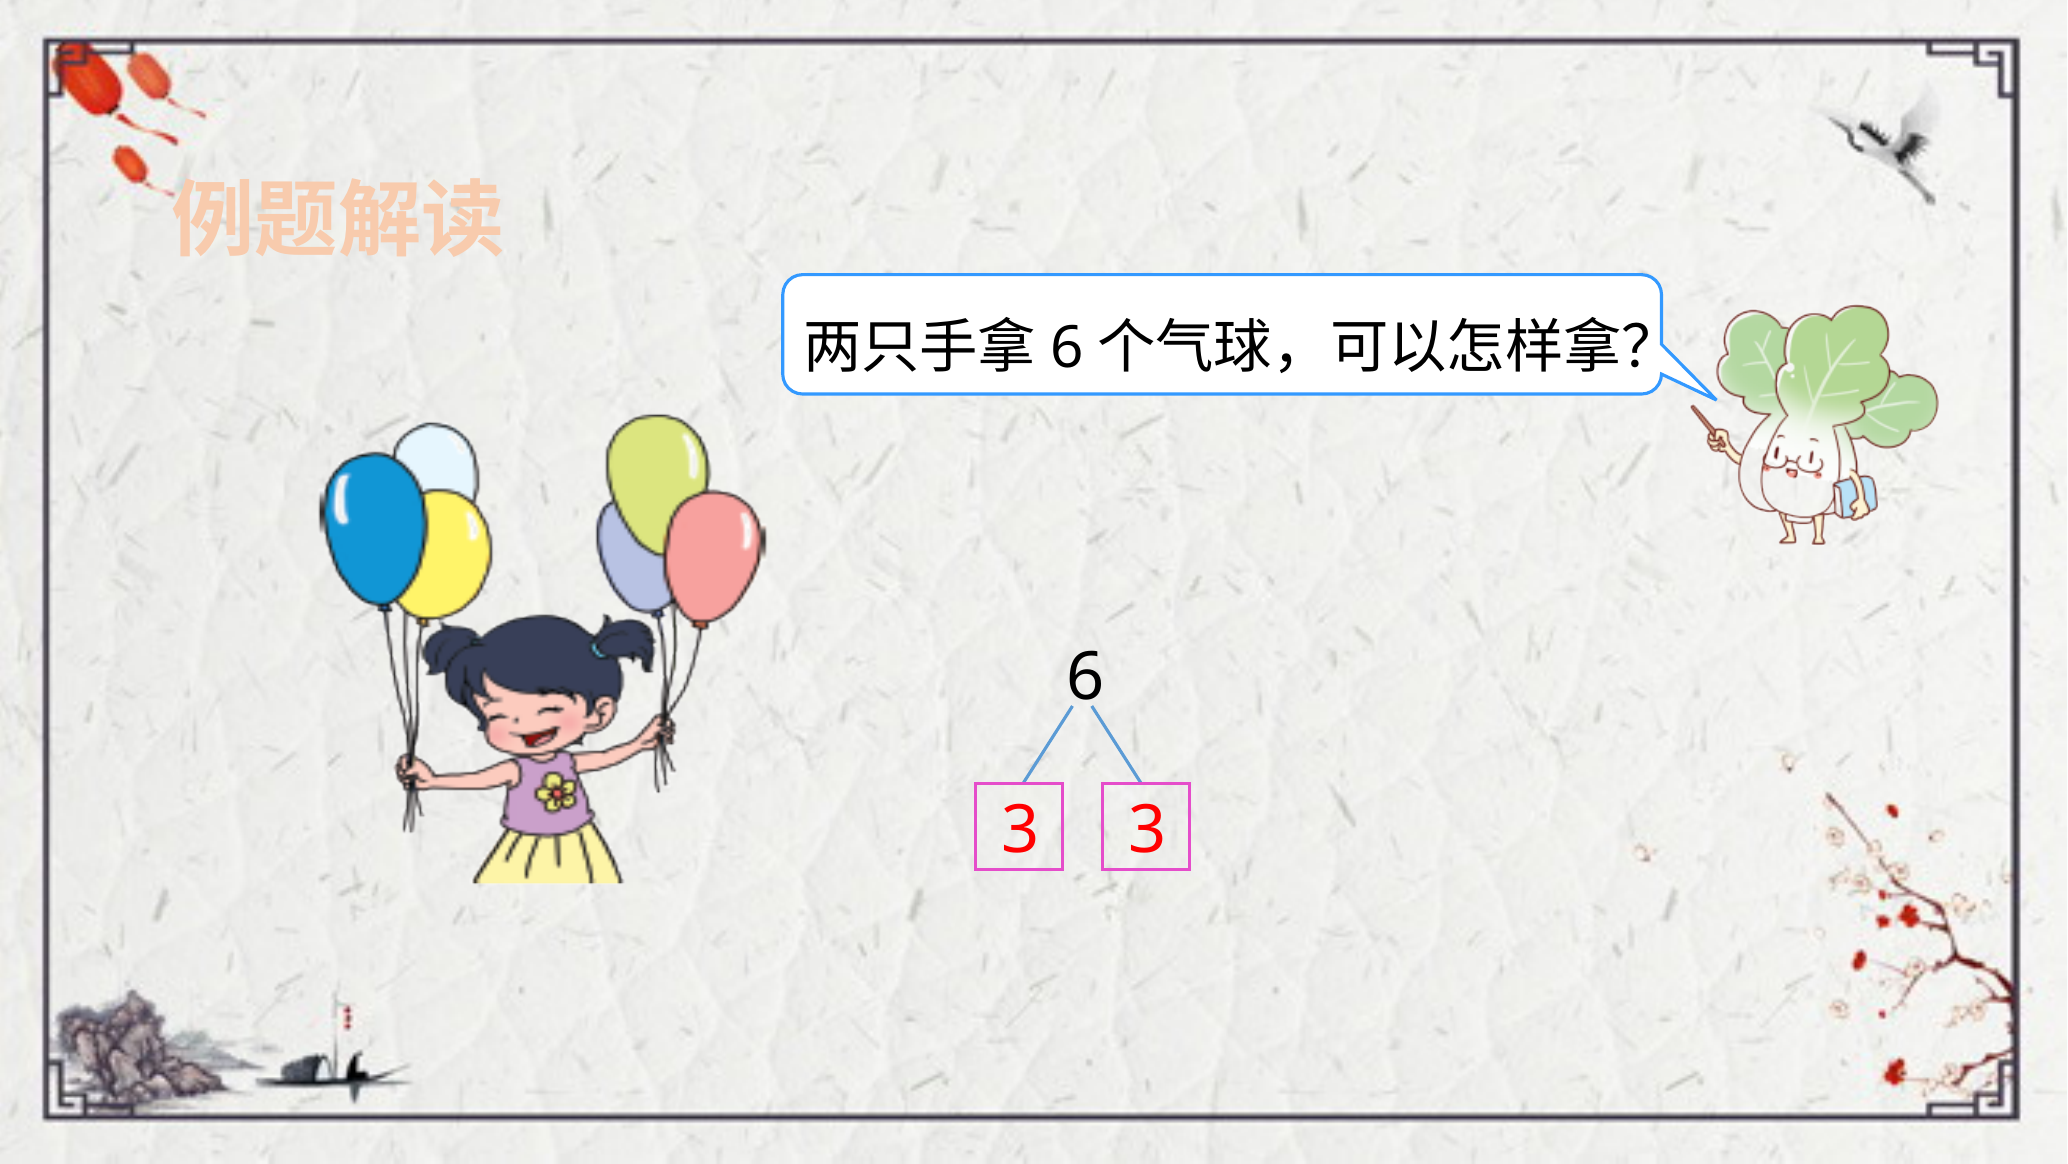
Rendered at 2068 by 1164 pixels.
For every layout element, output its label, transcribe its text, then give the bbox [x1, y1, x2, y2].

text_box 3 [986, 870, 1071, 874]
picture [0, 0, 2068, 1164]
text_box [975, 625, 1190, 870]
text_box 3 [1113, 778, 1198, 874]
text_box 两只手拿6个气球，可以怎样拿？ [782, 274, 1688, 395]
text_box 例题解读 [156, 158, 520, 274]
